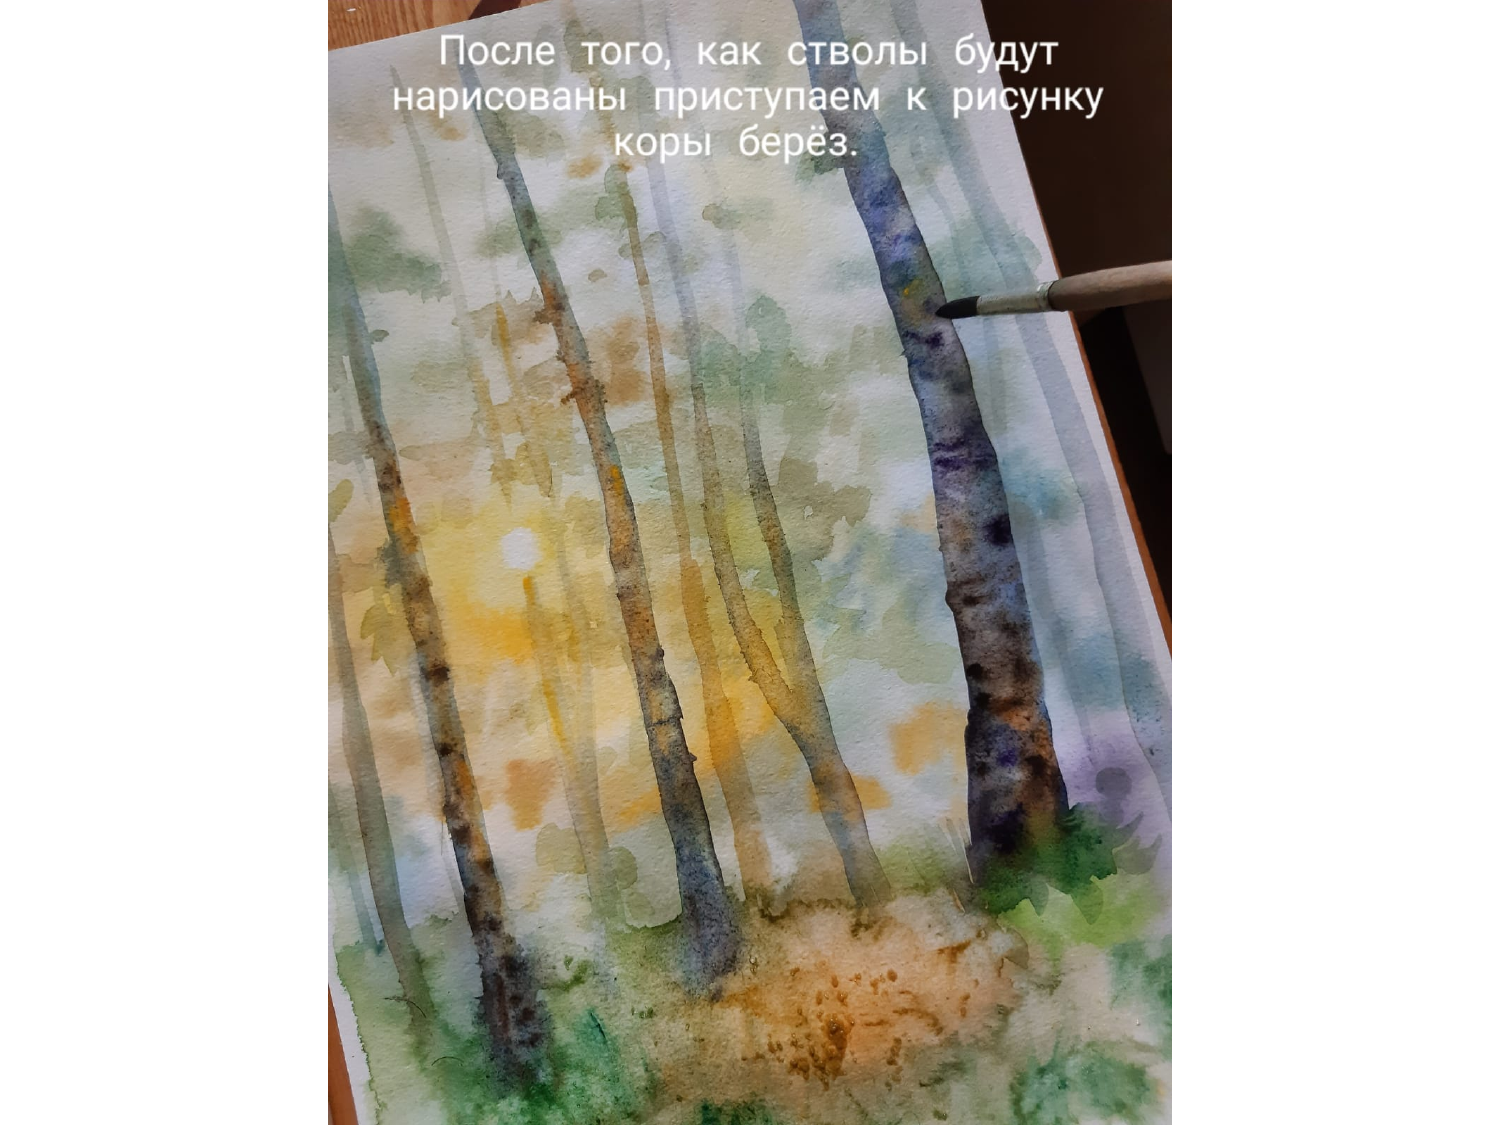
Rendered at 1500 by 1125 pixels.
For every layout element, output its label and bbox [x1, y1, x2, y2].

picture [327, 0, 1173, 1125]
